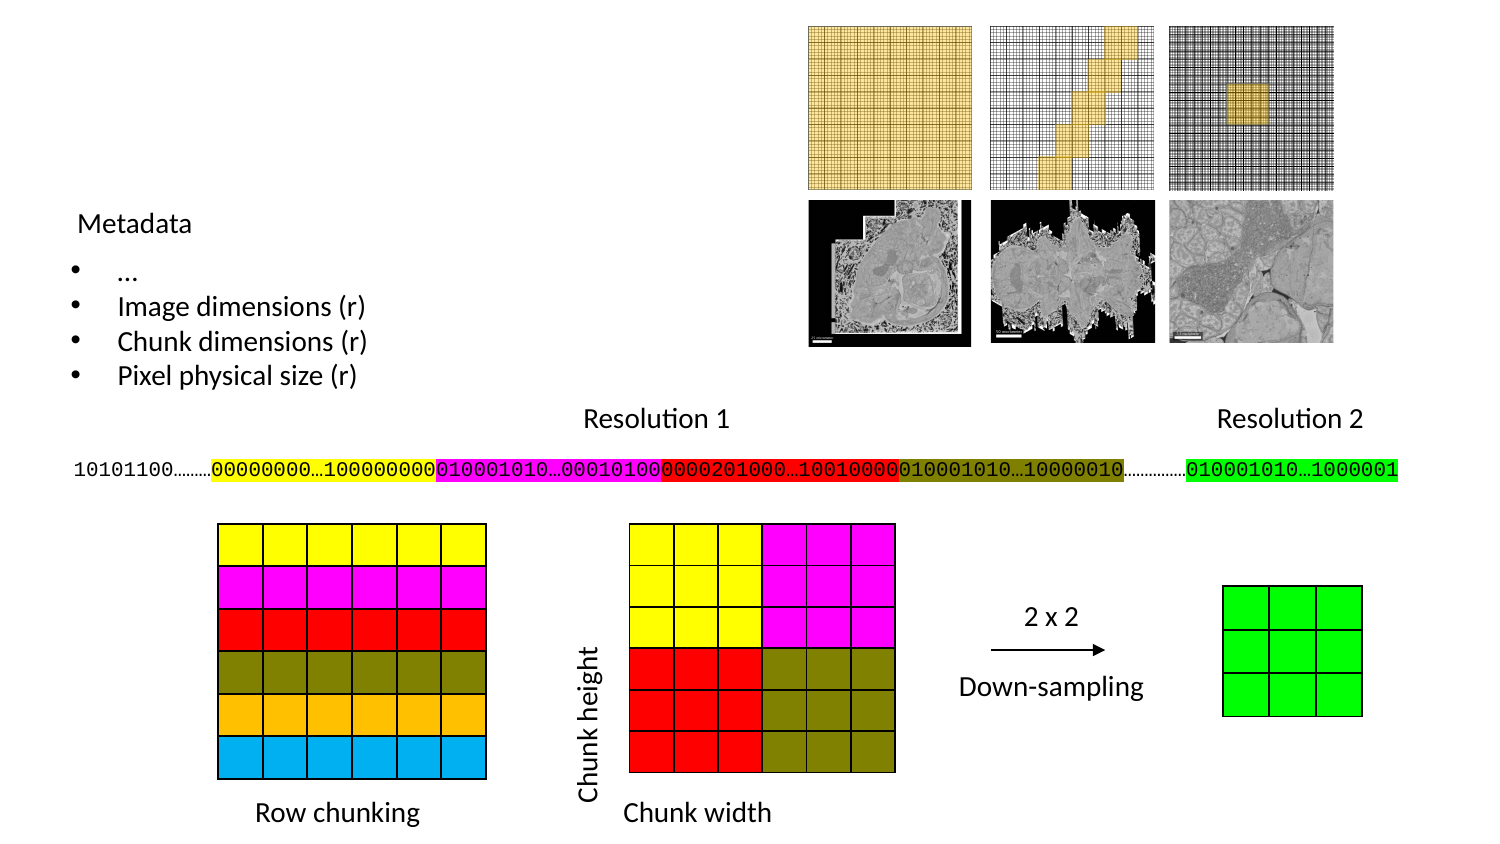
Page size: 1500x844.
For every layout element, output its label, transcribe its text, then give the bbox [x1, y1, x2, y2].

table_cell [219, 737, 262, 778]
table_header [630, 525, 673, 565]
table_cell [264, 567, 306, 608]
table_cell [675, 649, 717, 689]
table_cell [219, 695, 262, 735]
table_cell [852, 566, 894, 606]
table_cell [353, 652, 396, 693]
text_box Resolution 2 [1202, 392, 1379, 442]
table_header [763, 525, 806, 565]
table_cell [630, 649, 673, 689]
table_cell [763, 732, 806, 772]
table_cell [719, 566, 761, 606]
table_cell [1224, 674, 1268, 716]
table_cell [807, 608, 850, 647]
table_cell [1317, 631, 1361, 672]
table_cell [675, 691, 717, 730]
table_cell [675, 732, 717, 772]
table_cell [630, 732, 673, 772]
table_cell [852, 691, 894, 730]
table_cell [807, 732, 850, 772]
text_box Row chunking [212, 785, 463, 836]
table_cell [264, 737, 306, 778]
table_cell [719, 608, 761, 647]
table_cell [219, 610, 262, 650]
table_cell [264, 652, 306, 693]
table_cell [442, 737, 485, 778]
table_cell [264, 695, 306, 735]
table_cell [763, 649, 806, 689]
table_header [1317, 587, 1361, 629]
table_cell [719, 691, 761, 730]
table_cell [219, 567, 262, 608]
table_cell [630, 608, 673, 647]
text_box Resolution 1 [568, 392, 746, 442]
table_cell [398, 737, 440, 778]
table_cell [353, 737, 396, 778]
table_header [264, 525, 306, 565]
table_cell [353, 567, 396, 608]
table_header [675, 525, 717, 565]
table_cell [264, 610, 306, 650]
table_header [852, 525, 894, 565]
table_header [442, 525, 485, 565]
table_header [807, 525, 850, 565]
table_cell [353, 695, 396, 735]
text_box 2 x 2 Down-sampling [918, 589, 1185, 710]
table_cell [675, 608, 717, 647]
table_header [1270, 587, 1315, 629]
table_cell [442, 695, 485, 735]
table_cell [398, 610, 440, 650]
table_cell [1224, 631, 1268, 672]
table_header [398, 525, 440, 565]
table_cell [719, 732, 761, 772]
text_box 10101100………00000000…100000000010001010…000101000000201000…10010000010001010…10000010……………010001010…1000001 [58, 447, 1420, 488]
table_cell [442, 610, 485, 650]
table_cell [763, 691, 806, 730]
text_box … Image dimensions (r) Chunk dimensions (r) Pixel physical size (r) [55, 244, 428, 434]
table_cell [1270, 631, 1315, 672]
text_box Metadata [62, 197, 208, 247]
table_cell [852, 608, 894, 647]
table_cell [1317, 674, 1361, 716]
table_cell [353, 610, 396, 650]
table_header [1224, 587, 1268, 629]
table_cell [442, 652, 485, 693]
table_cell [807, 649, 850, 689]
table_cell [675, 566, 717, 606]
table_cell [398, 567, 440, 608]
table_cell [807, 691, 850, 730]
table_cell [763, 566, 806, 606]
table_cell [308, 567, 351, 608]
text_box Chunk height [560, 620, 611, 830]
table_header [219, 525, 262, 565]
table_cell [807, 566, 850, 606]
table_cell [719, 649, 761, 689]
table_cell [308, 652, 351, 693]
table_cell [442, 567, 485, 608]
table_cell [308, 737, 351, 778]
table_cell [630, 691, 673, 730]
text_box Chunk width [587, 785, 809, 836]
table_cell [398, 695, 440, 735]
table_cell [308, 610, 351, 650]
table_cell [398, 652, 440, 693]
table_header [719, 525, 761, 565]
table_header [353, 525, 396, 565]
table_cell [308, 695, 351, 735]
table_cell [630, 566, 673, 606]
table_cell [852, 649, 894, 689]
table_cell [763, 608, 806, 647]
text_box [808, 25, 1334, 347]
table_cell [852, 732, 894, 772]
table_cell [1270, 674, 1315, 716]
table_header [308, 525, 351, 565]
table_cell [219, 652, 262, 693]
